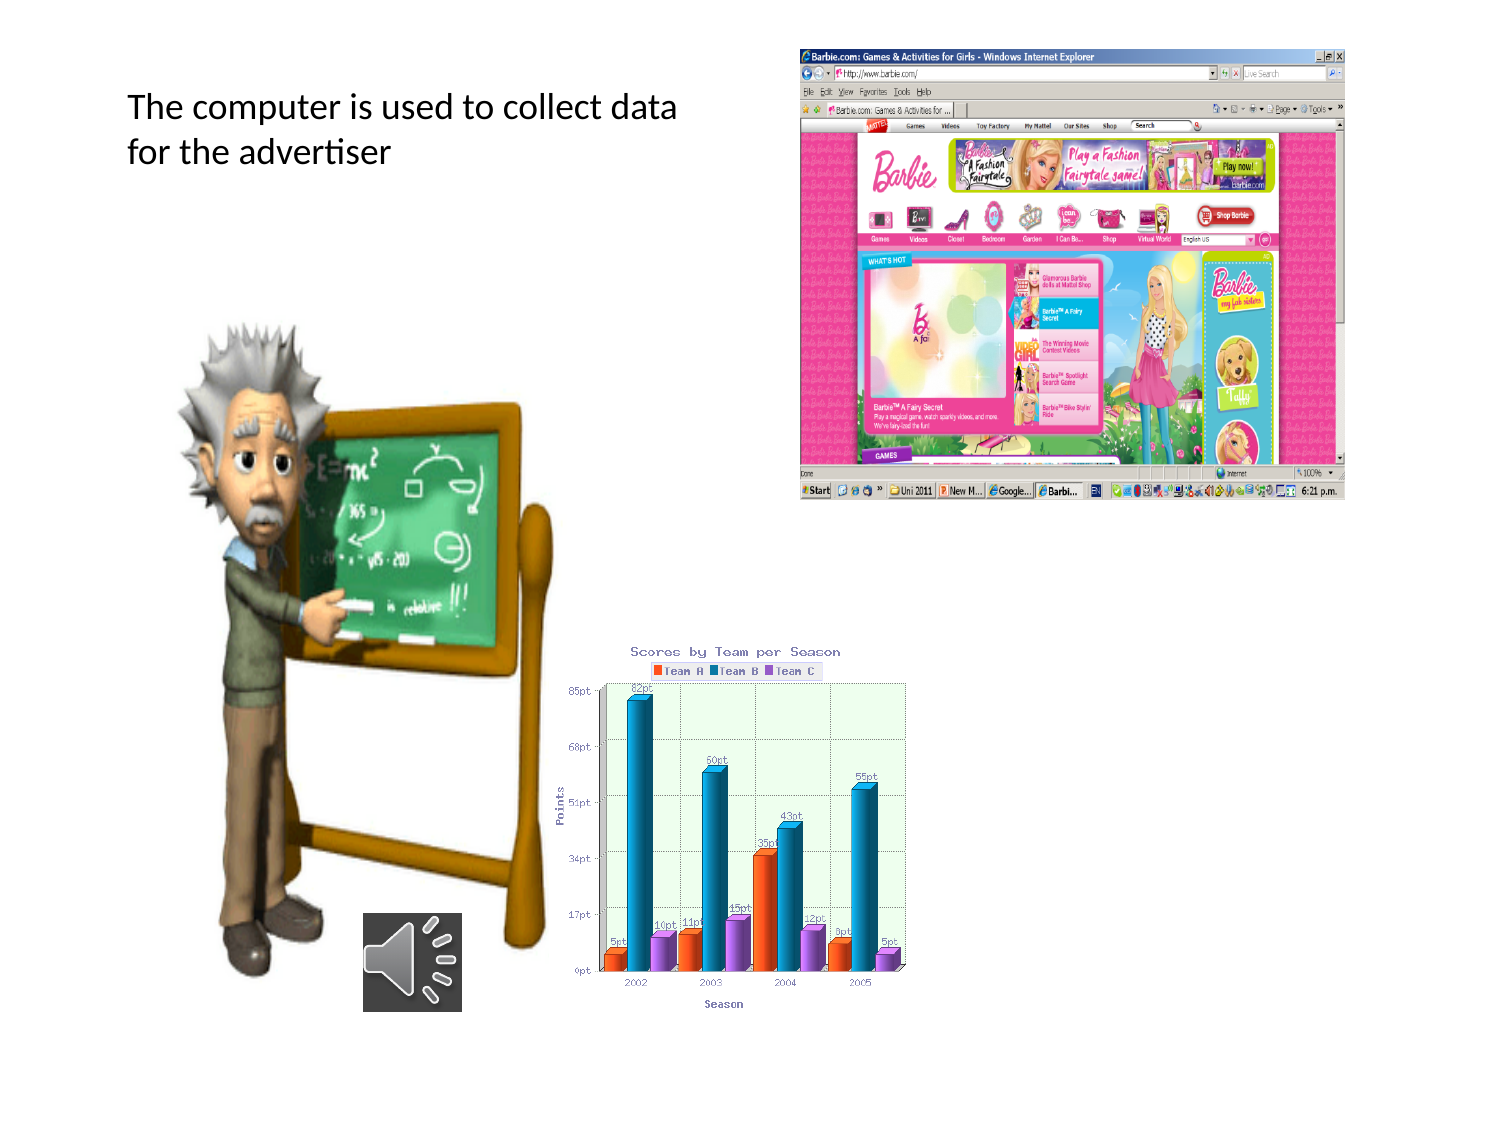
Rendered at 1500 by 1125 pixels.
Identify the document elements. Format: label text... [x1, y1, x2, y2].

text_box The computer is used to collect data for the advertiser [112, 74, 700, 180]
picture [112, 287, 923, 1013]
picture [799, 49, 1345, 501]
